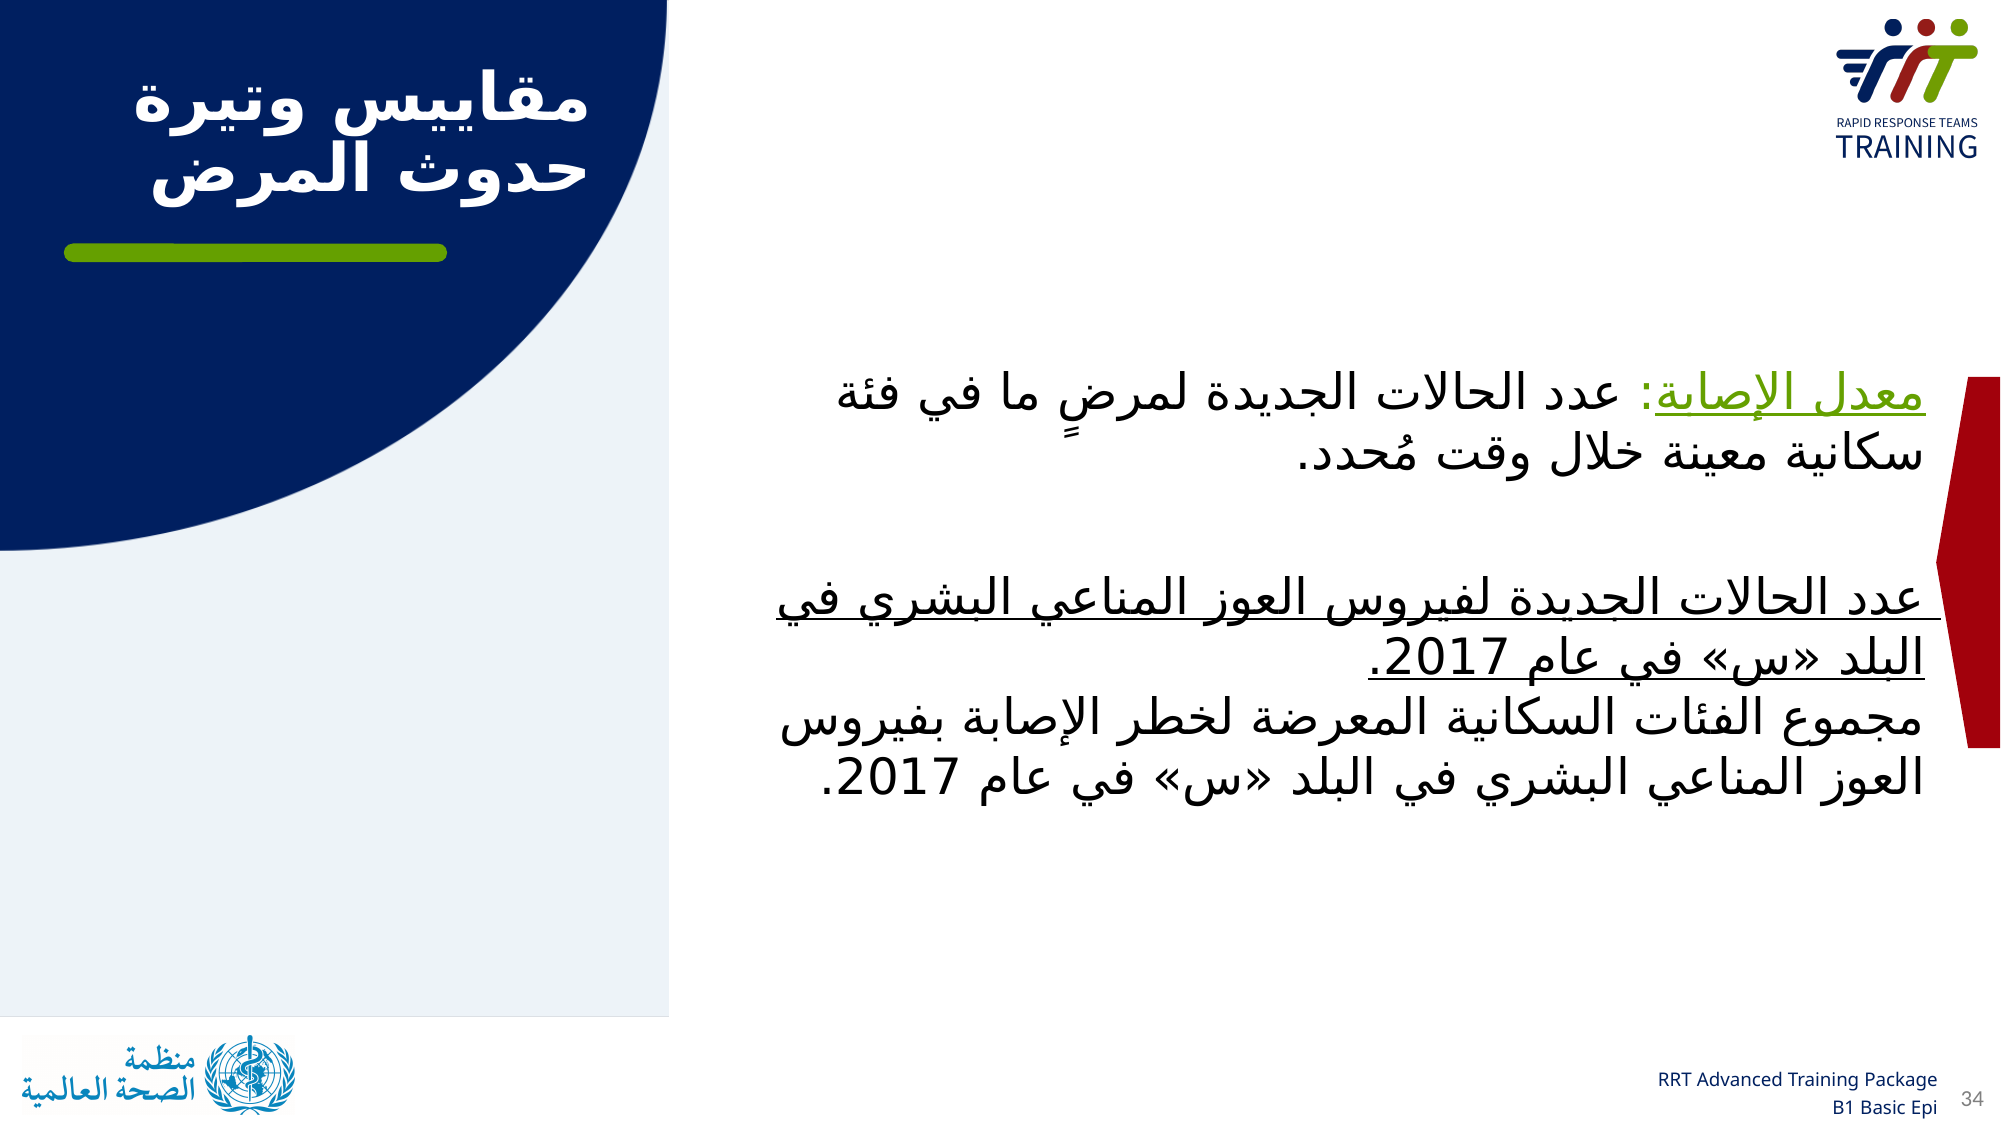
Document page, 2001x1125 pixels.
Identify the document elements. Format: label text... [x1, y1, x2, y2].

picture [0, 0, 669, 1018]
picture [1835, 19, 1978, 167]
picture [252, 1050, 258, 1059]
picture [22, 1035, 295, 1115]
text_box [63, 243, 448, 263]
title مقاييس وتيرة حدوث المرض [63, 55, 600, 213]
text_box معدل الإصابة: عدد الحالات الجديدة لمرضٍ ما في فئة سكانية معينة خلال وقت مُحدد. عدد الحالات الجديدة لفيروس العوز المناعي البشري في البلد «س» في عام 2017. مجموع الفئات السكانية المعرضة لخطر الإصابة بفيروس العوز المناعي البشري في البلد «س» في عام 2017. [675, 267, 1934, 872]
